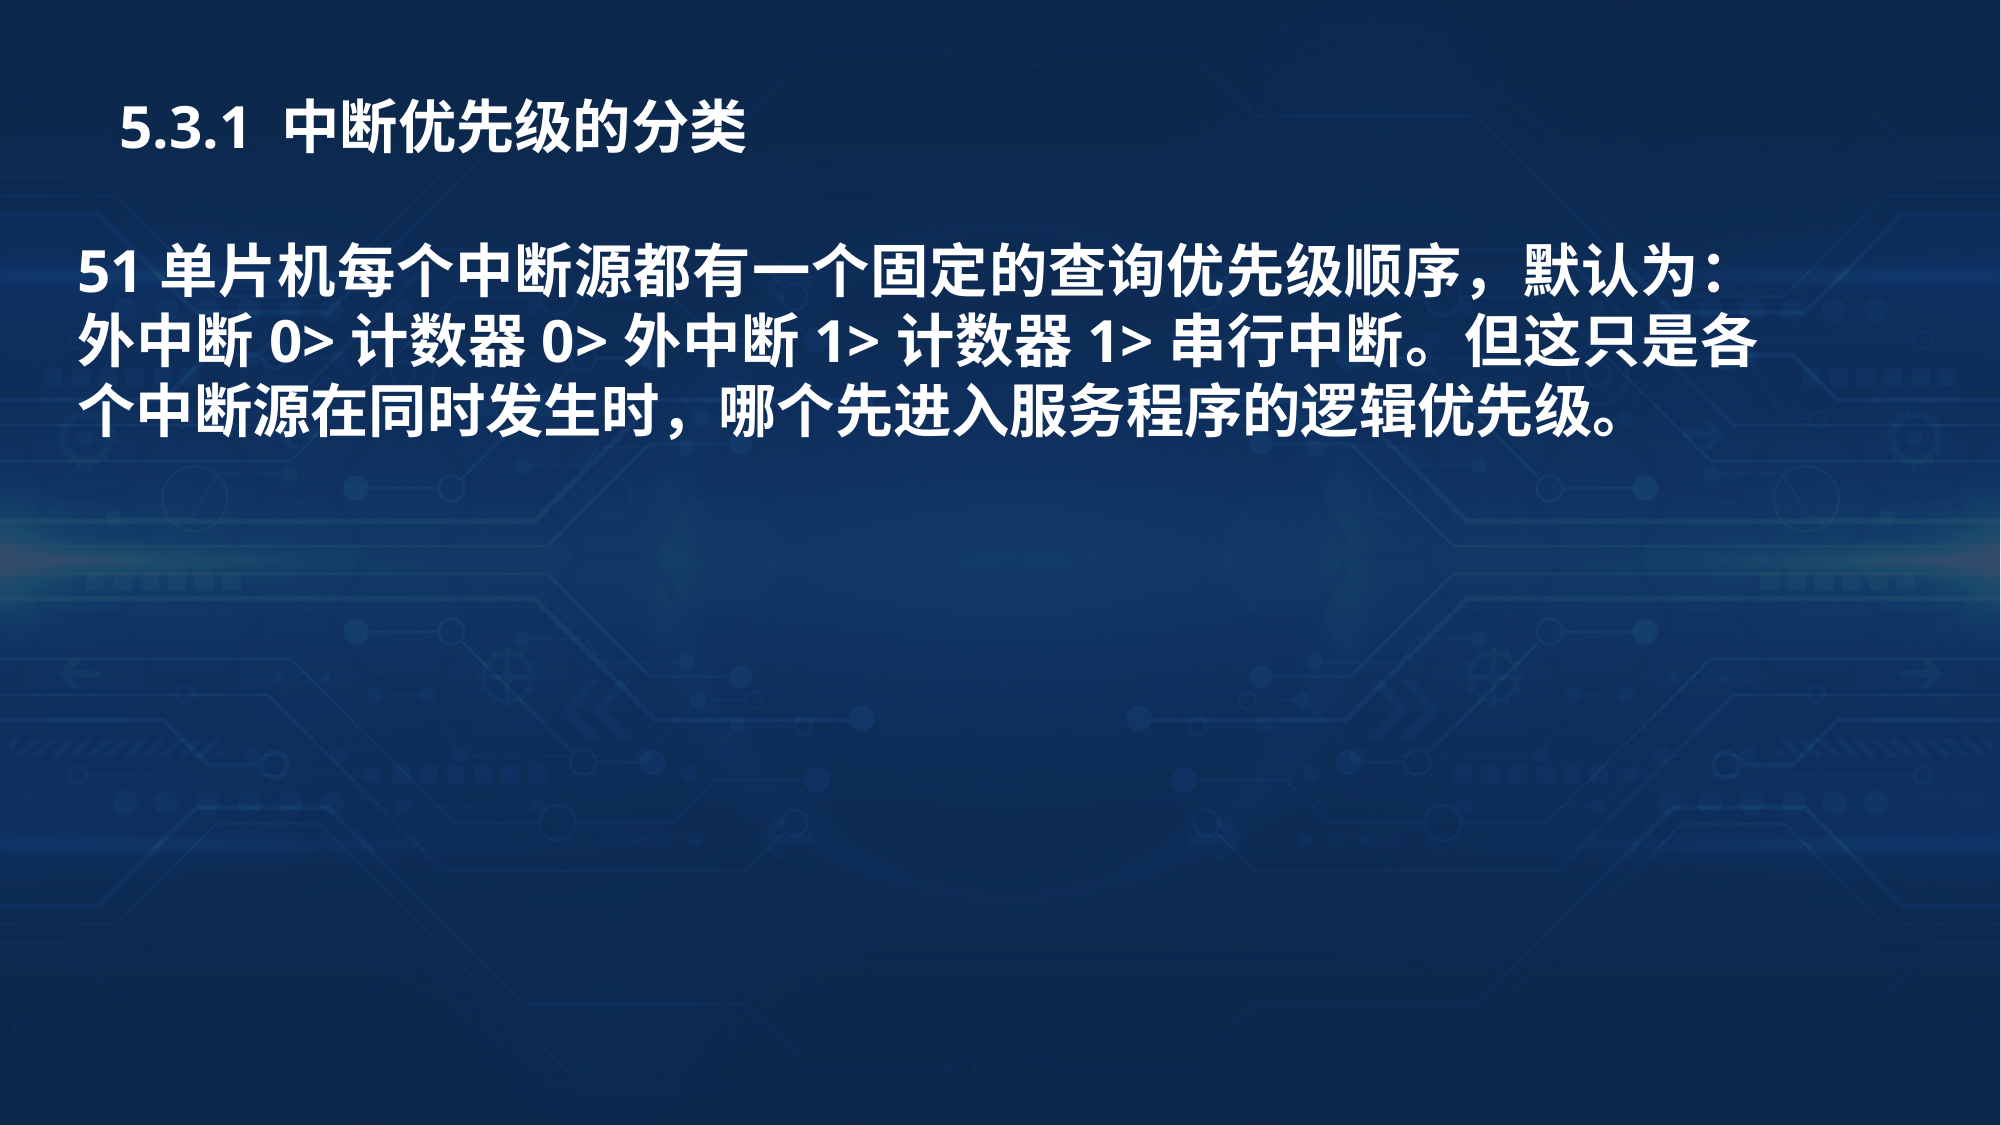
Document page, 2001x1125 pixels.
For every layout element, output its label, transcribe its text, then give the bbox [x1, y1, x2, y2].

text_box 5.3.1 中断优先级的分类 [104, 83, 939, 168]
text_box 51单片机每个中断源都有一个固定的查询优先级顺序，默认为：外中断0>计数器0>外中断1>计数器1>串行中断。但这只是各个中断源在同时发生时，哪个先进入服务程序的逻辑优先级。 [62, 226, 1774, 452]
